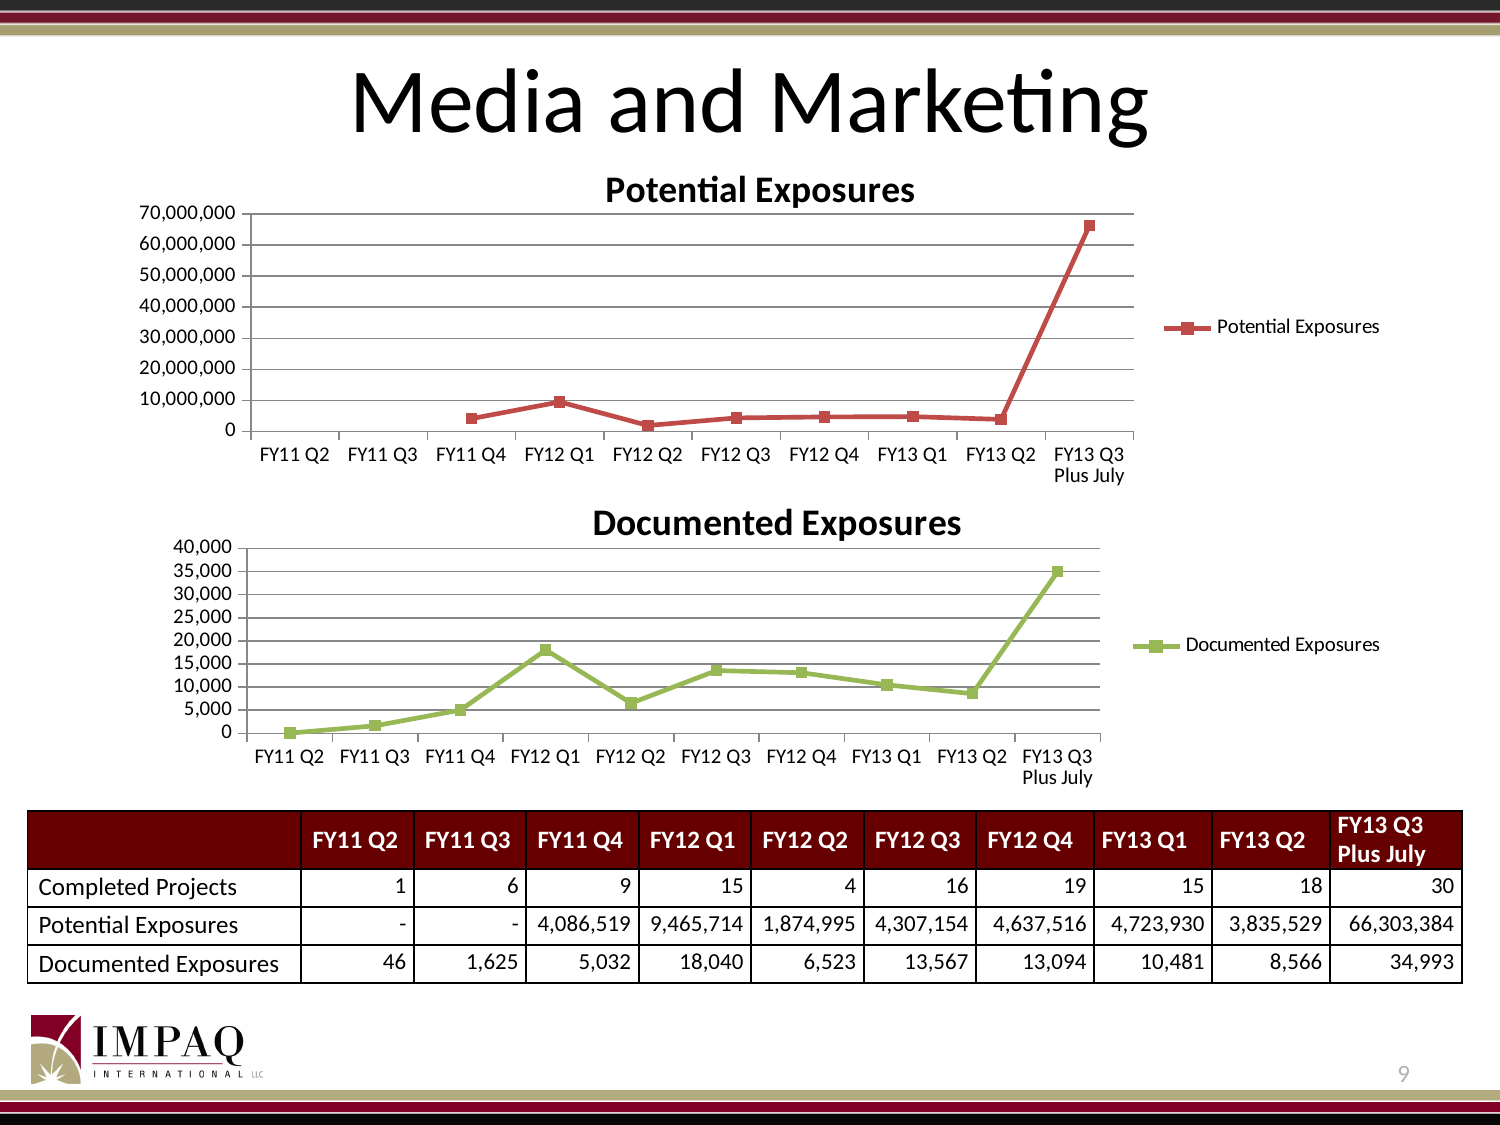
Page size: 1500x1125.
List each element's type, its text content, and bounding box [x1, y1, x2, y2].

picture [0, 1090, 1500, 1125]
table_cell 4,307,154 [865, 908, 975, 944]
table_cell 10,481 [1095, 946, 1211, 982]
table_cell 8,566 [1213, 946, 1329, 982]
table_cell 1 [302, 870, 413, 906]
table_header FY12 Q2 [752, 820, 863, 868]
table_cell 1,874,995 [752, 908, 863, 944]
table_cell 3,835,529 [1213, 908, 1329, 944]
table_cell 18,040 [640, 946, 750, 982]
table_cell 9,465,714 [640, 908, 750, 944]
table_header FY13 Q2 [1213, 820, 1329, 868]
table_header FY11 Q2 [302, 820, 413, 868]
table_cell 4,637,516 [977, 908, 1093, 944]
table_cell 4 [752, 870, 863, 906]
table_cell 6,523 [752, 946, 863, 982]
table_header [28, 812, 300, 868]
table_cell 46 [302, 946, 413, 982]
table_cell Documented Exposures [28, 946, 300, 982]
table_cell - [415, 908, 525, 944]
table_cell 19 [977, 870, 1093, 906]
table_cell 13,567 [865, 946, 975, 982]
table_cell 9 [527, 870, 638, 906]
table_cell 30 [1331, 870, 1461, 906]
picture [0, 0, 1500, 44]
table_cell 6 [415, 870, 525, 906]
table_header FY12 Q4 [977, 820, 1093, 868]
slide_number 9 [1074, 1042, 1425, 1103]
picture [31, 1015, 263, 1084]
table_cell 16 [865, 870, 975, 906]
table_header FY11 Q3 [415, 820, 525, 868]
table_cell 15 [1095, 870, 1211, 906]
table_cell 18 [1213, 870, 1329, 906]
chart [122, 147, 1400, 812]
title Media and Marketing [75, 21, 1425, 169]
table_cell Completed Projects [28, 870, 300, 906]
table_header FY13 Q1 [1095, 820, 1211, 868]
table_cell Potential Exposures [28, 908, 300, 944]
table_header FY13 Q3 Plus July [1331, 812, 1461, 868]
table_header FY12 Q3 [865, 820, 975, 868]
table_header FY12 Q1 [640, 820, 750, 868]
table_cell 15 [640, 870, 750, 906]
table_cell 4,086,519 [527, 908, 638, 944]
table_cell 1,625 [415, 946, 525, 982]
table_header FY11 Q4 [527, 820, 638, 868]
table_cell 4,723,930 [1095, 908, 1211, 944]
table_cell 66,303,384 [1331, 908, 1461, 944]
table_cell 5,032 [527, 946, 638, 982]
table_cell 13,094 [977, 946, 1093, 982]
table_cell 34,993 [1331, 946, 1461, 982]
table_cell - [302, 908, 413, 944]
